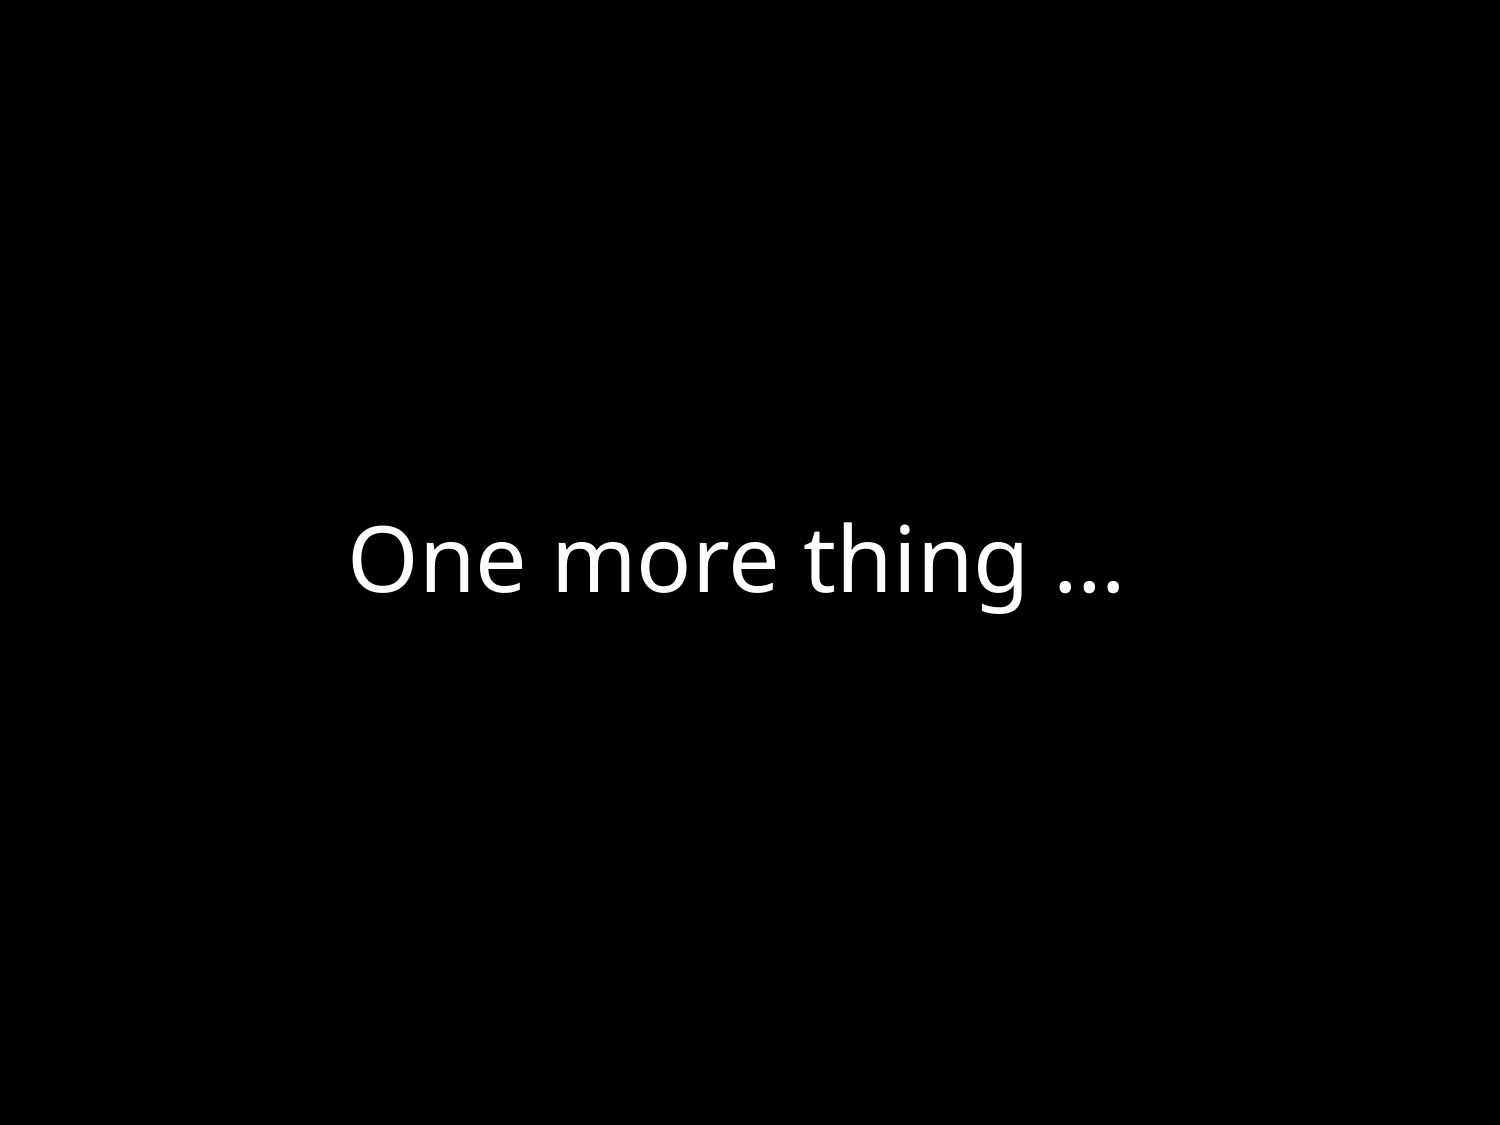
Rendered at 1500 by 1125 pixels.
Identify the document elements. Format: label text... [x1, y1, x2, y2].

title One more thing … [62, 462, 1413, 650]
